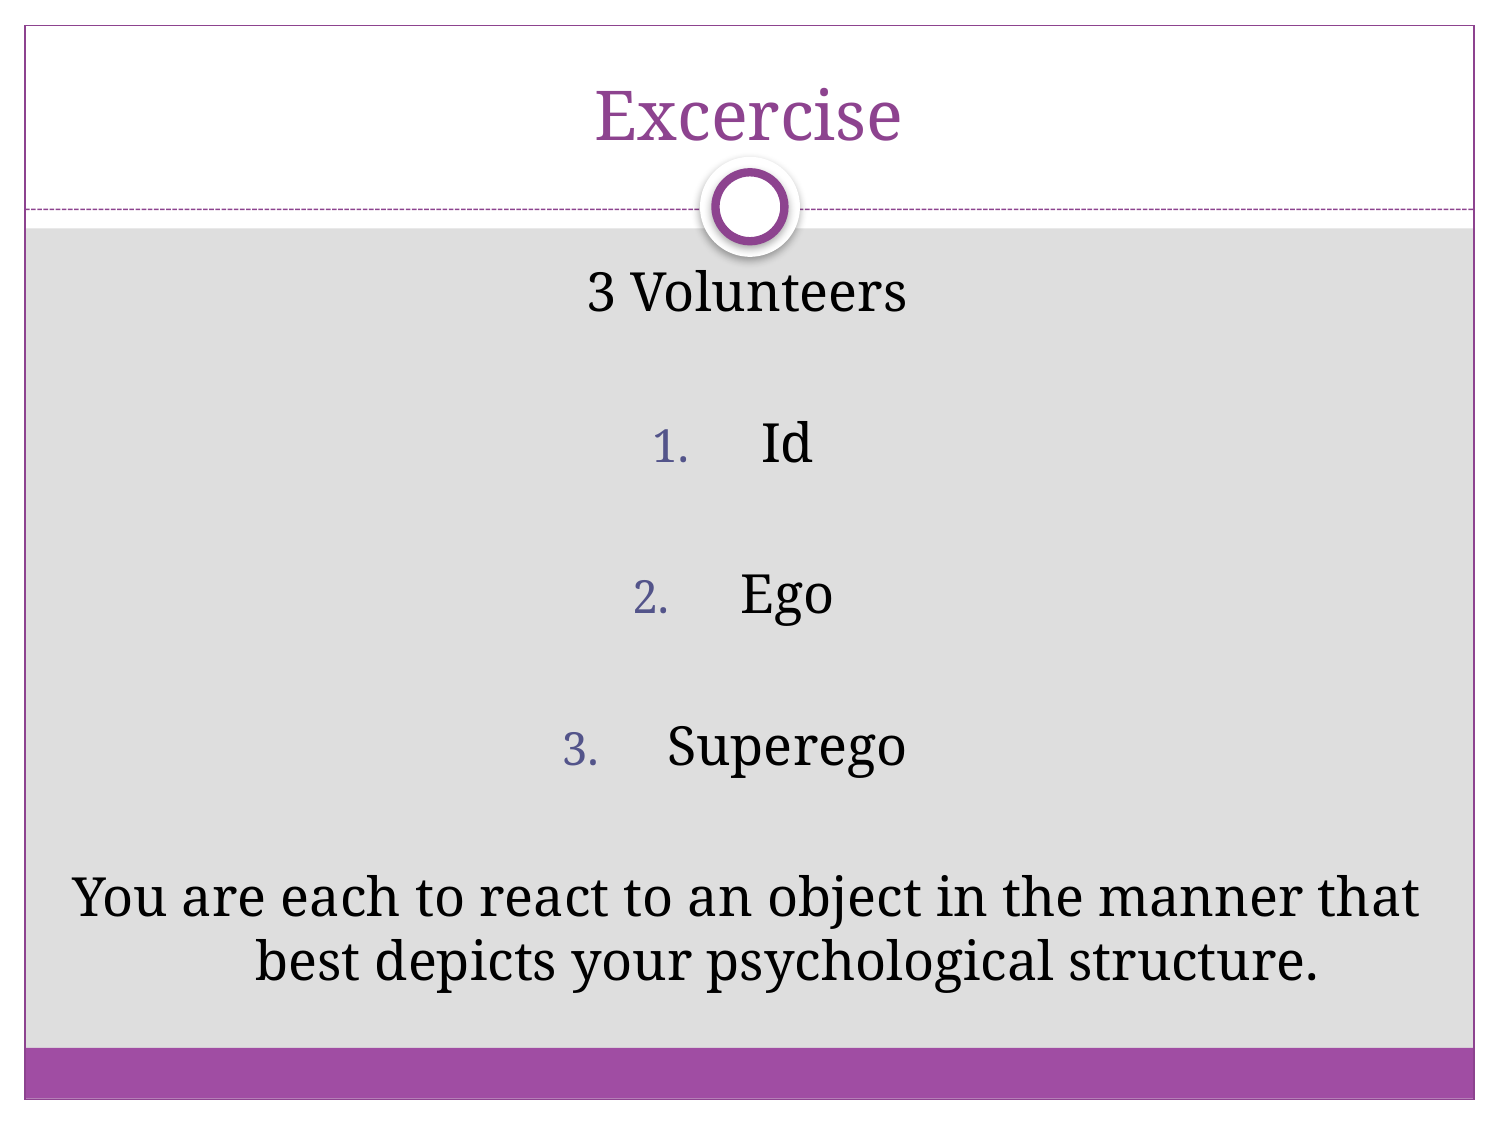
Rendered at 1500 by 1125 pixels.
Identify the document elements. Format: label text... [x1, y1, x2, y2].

list 3 Volunteers Id Ego Superego You are each to react to an object in the manner that best depicts your psychological structure. [49, 250, 1445, 1001]
title Excercise [49, 37, 1450, 162]
